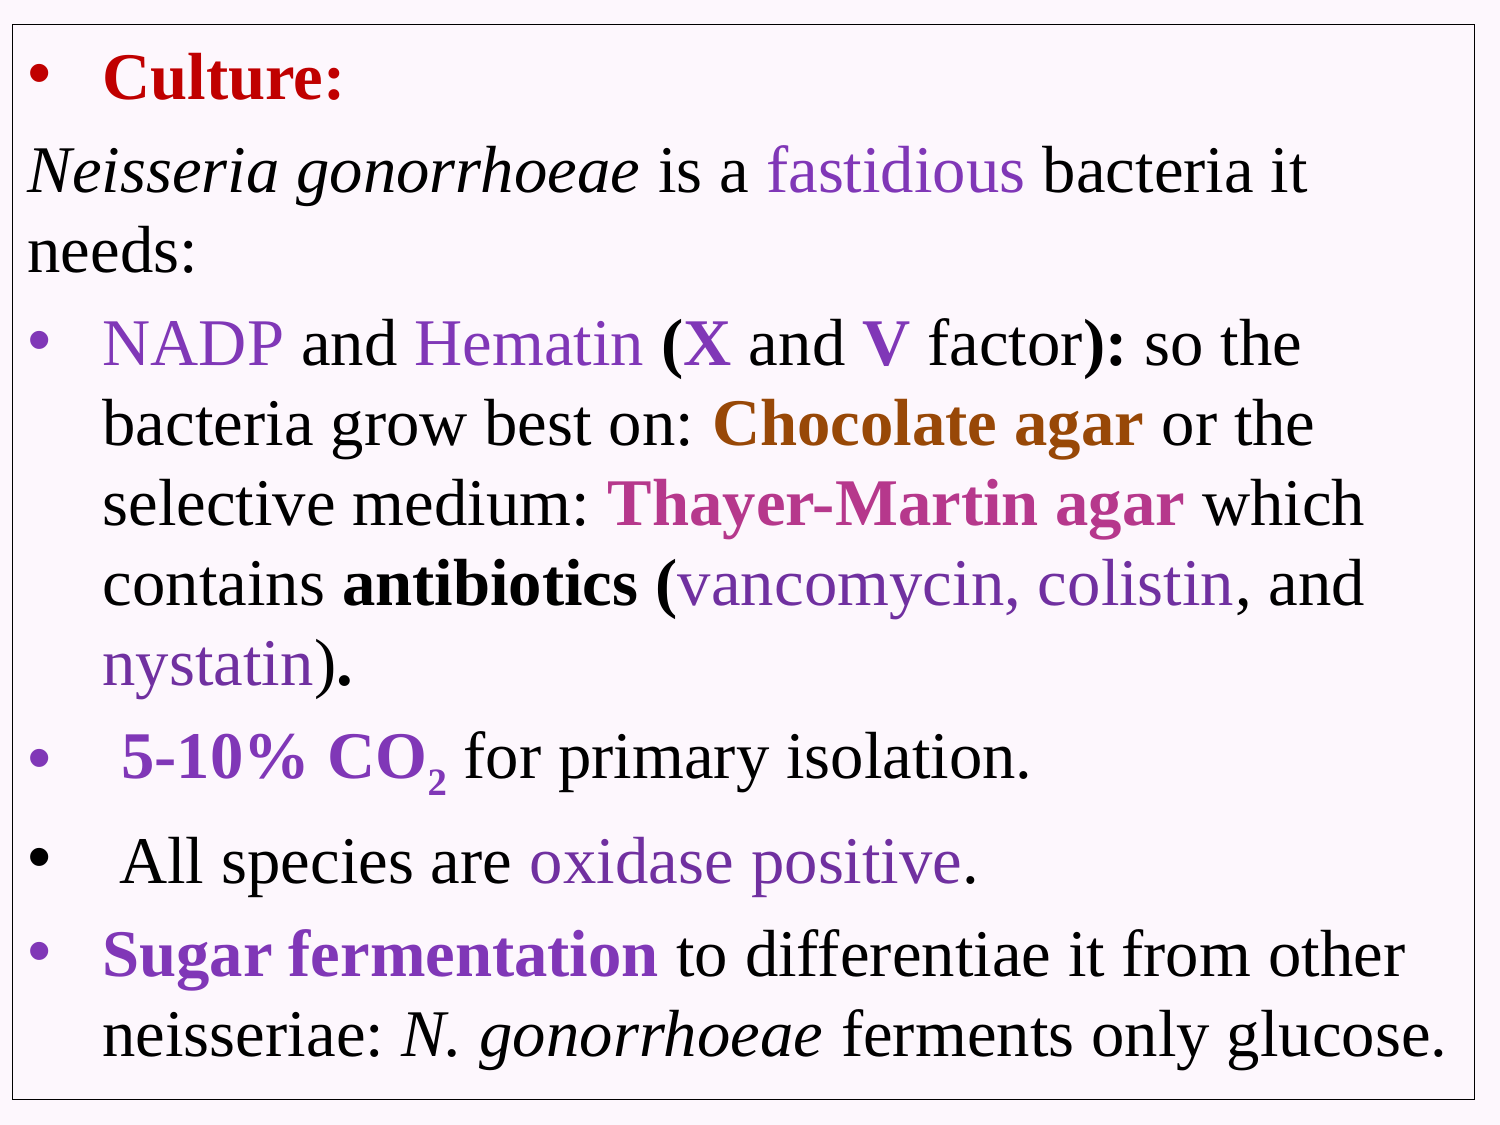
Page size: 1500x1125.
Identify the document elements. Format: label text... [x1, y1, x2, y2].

subtitle Culture: Neisseria gonorrhoeae is a fastidious bacteria it needs: NADP and Hematin (X and V factor): so the bacteria grow best on: Chocolate agar or the selective medium: Thayer-Martin agar which contains antibiotics (vancomycin, colistin, and nystatin). 5-10% CO2 for primary isolation. All species are oxidase positive. Sugar fermentation to differentiae it from other neisseriae: N. gonorrhoeae ferments only glucose. [12, 24, 1475, 1100]
